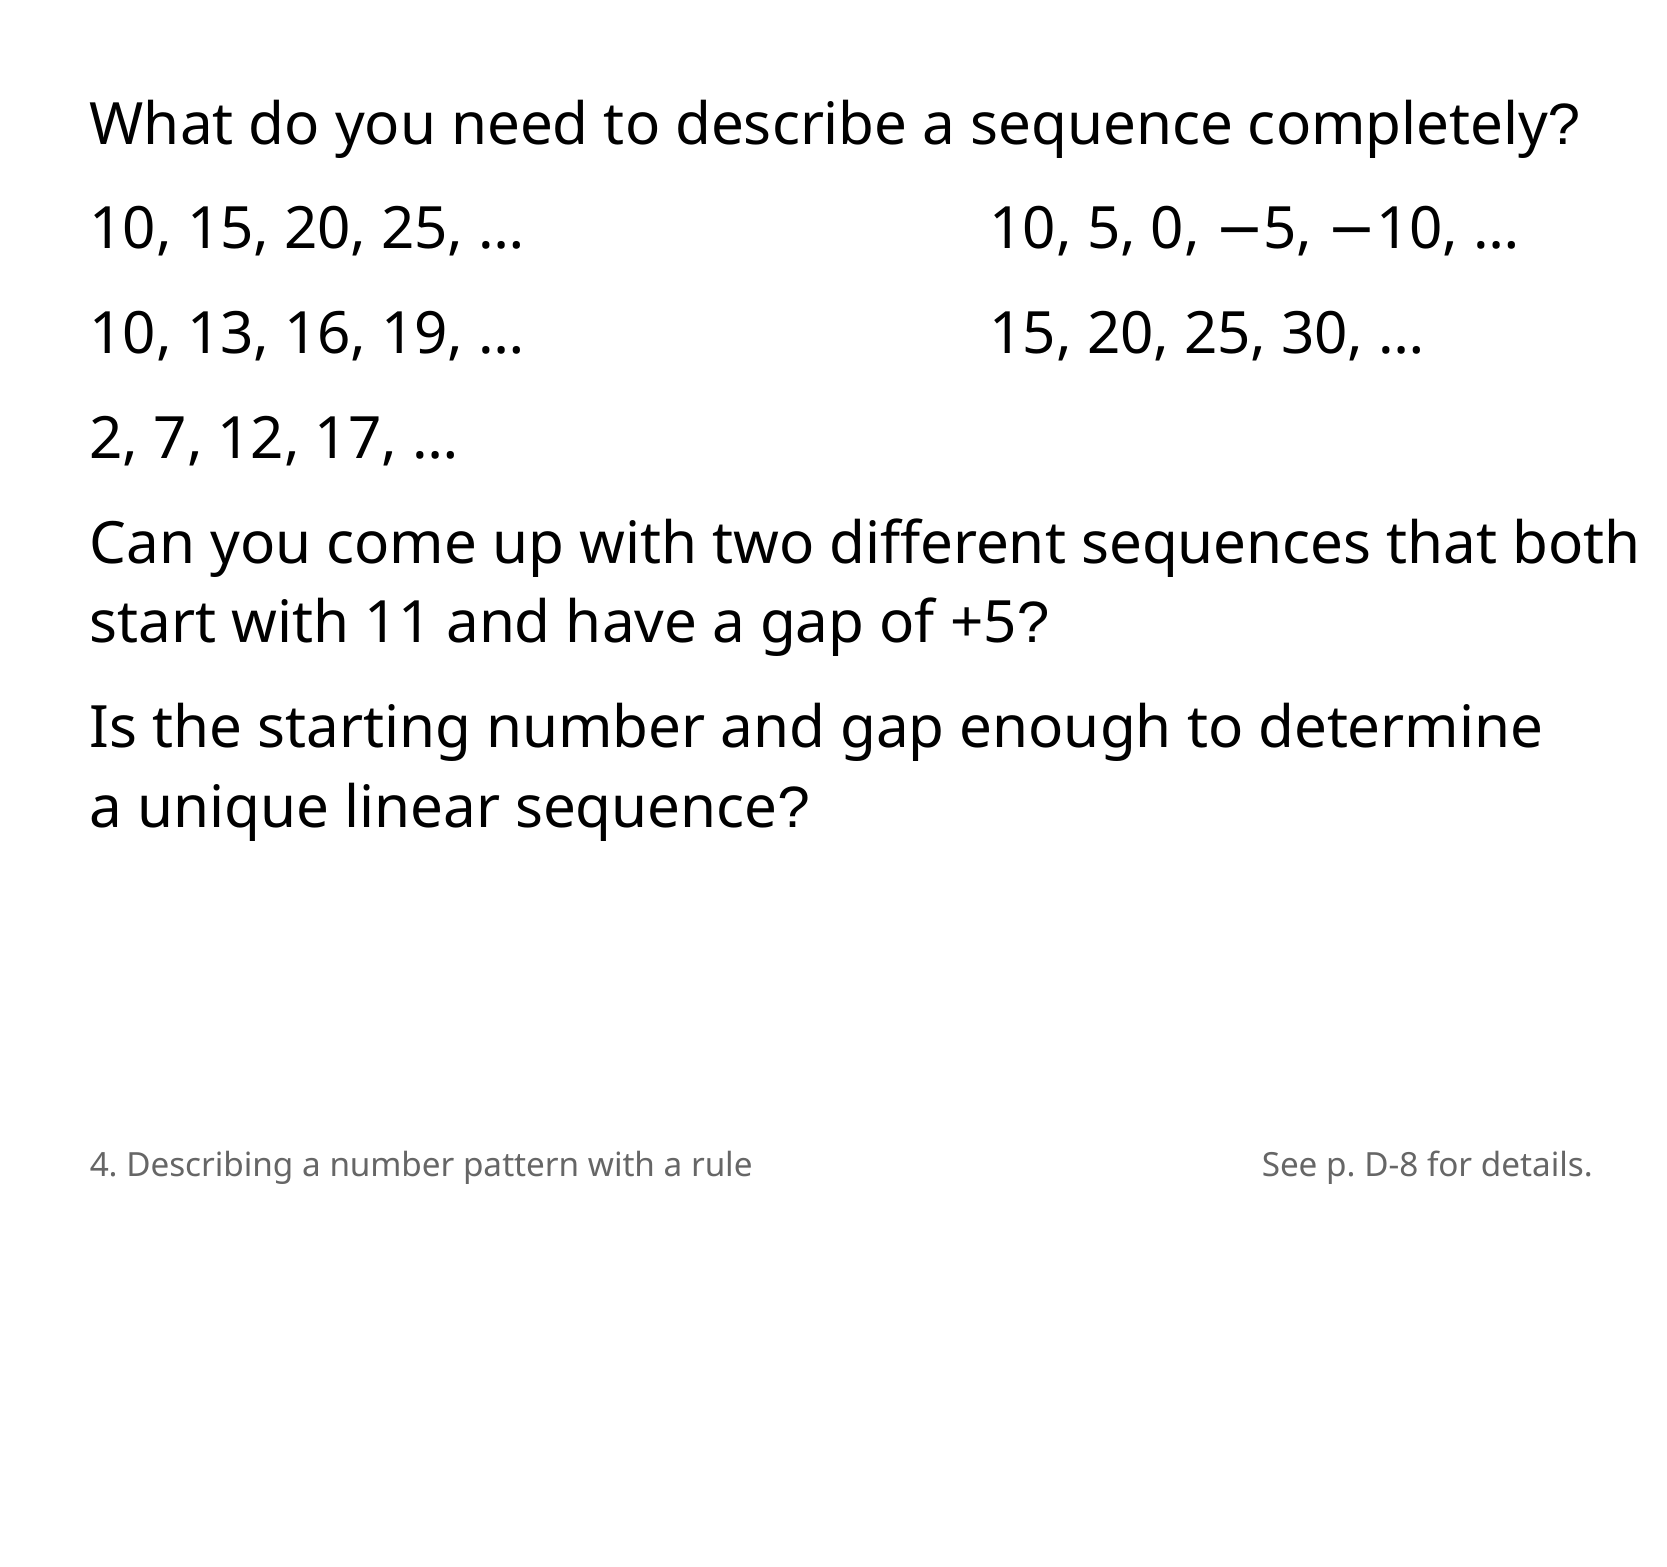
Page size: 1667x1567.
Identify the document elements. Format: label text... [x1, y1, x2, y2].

text_box What do you need to describe a sequence completely? 10, 15, 20, 25, … 10, 5, 0, −5, −10, … 10, 13, 16, 19, … 15, 20, 25, 30, … 2, 7, 12, 17, … Can you come up with two different sequences that both start with 11 and have a gap of +5? Is the starting number and gap enough to determine a unique linear sequence? [74, 68, 1659, 847]
text_box 4. Describing a number pattern with a rule [74, 1135, 997, 1190]
text_box See p. D-8 for details. [1051, 1135, 1608, 1190]
